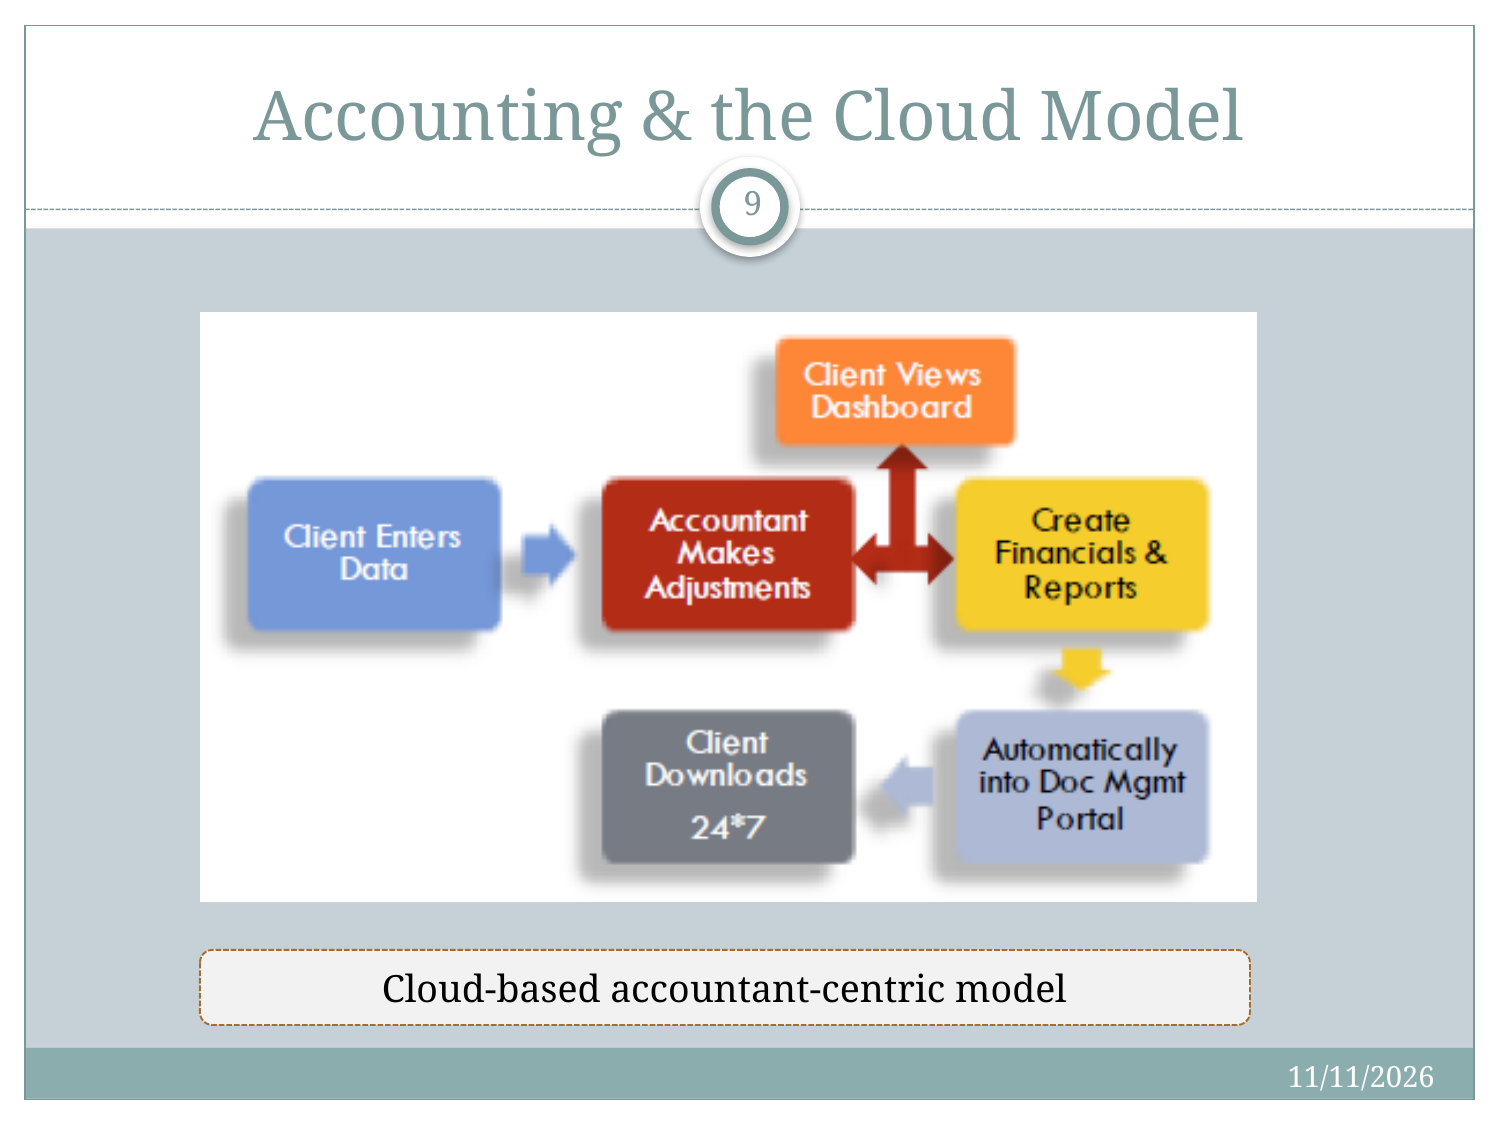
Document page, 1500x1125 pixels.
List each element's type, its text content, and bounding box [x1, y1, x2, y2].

title Accounting & the Cloud Model [49, 37, 1450, 162]
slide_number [950, 1050, 1450, 1111]
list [199, 312, 1257, 903]
text_box Cloud-based accountant-centric model [198, 948, 1251, 1026]
slide_number 9 [715, 168, 791, 241]
